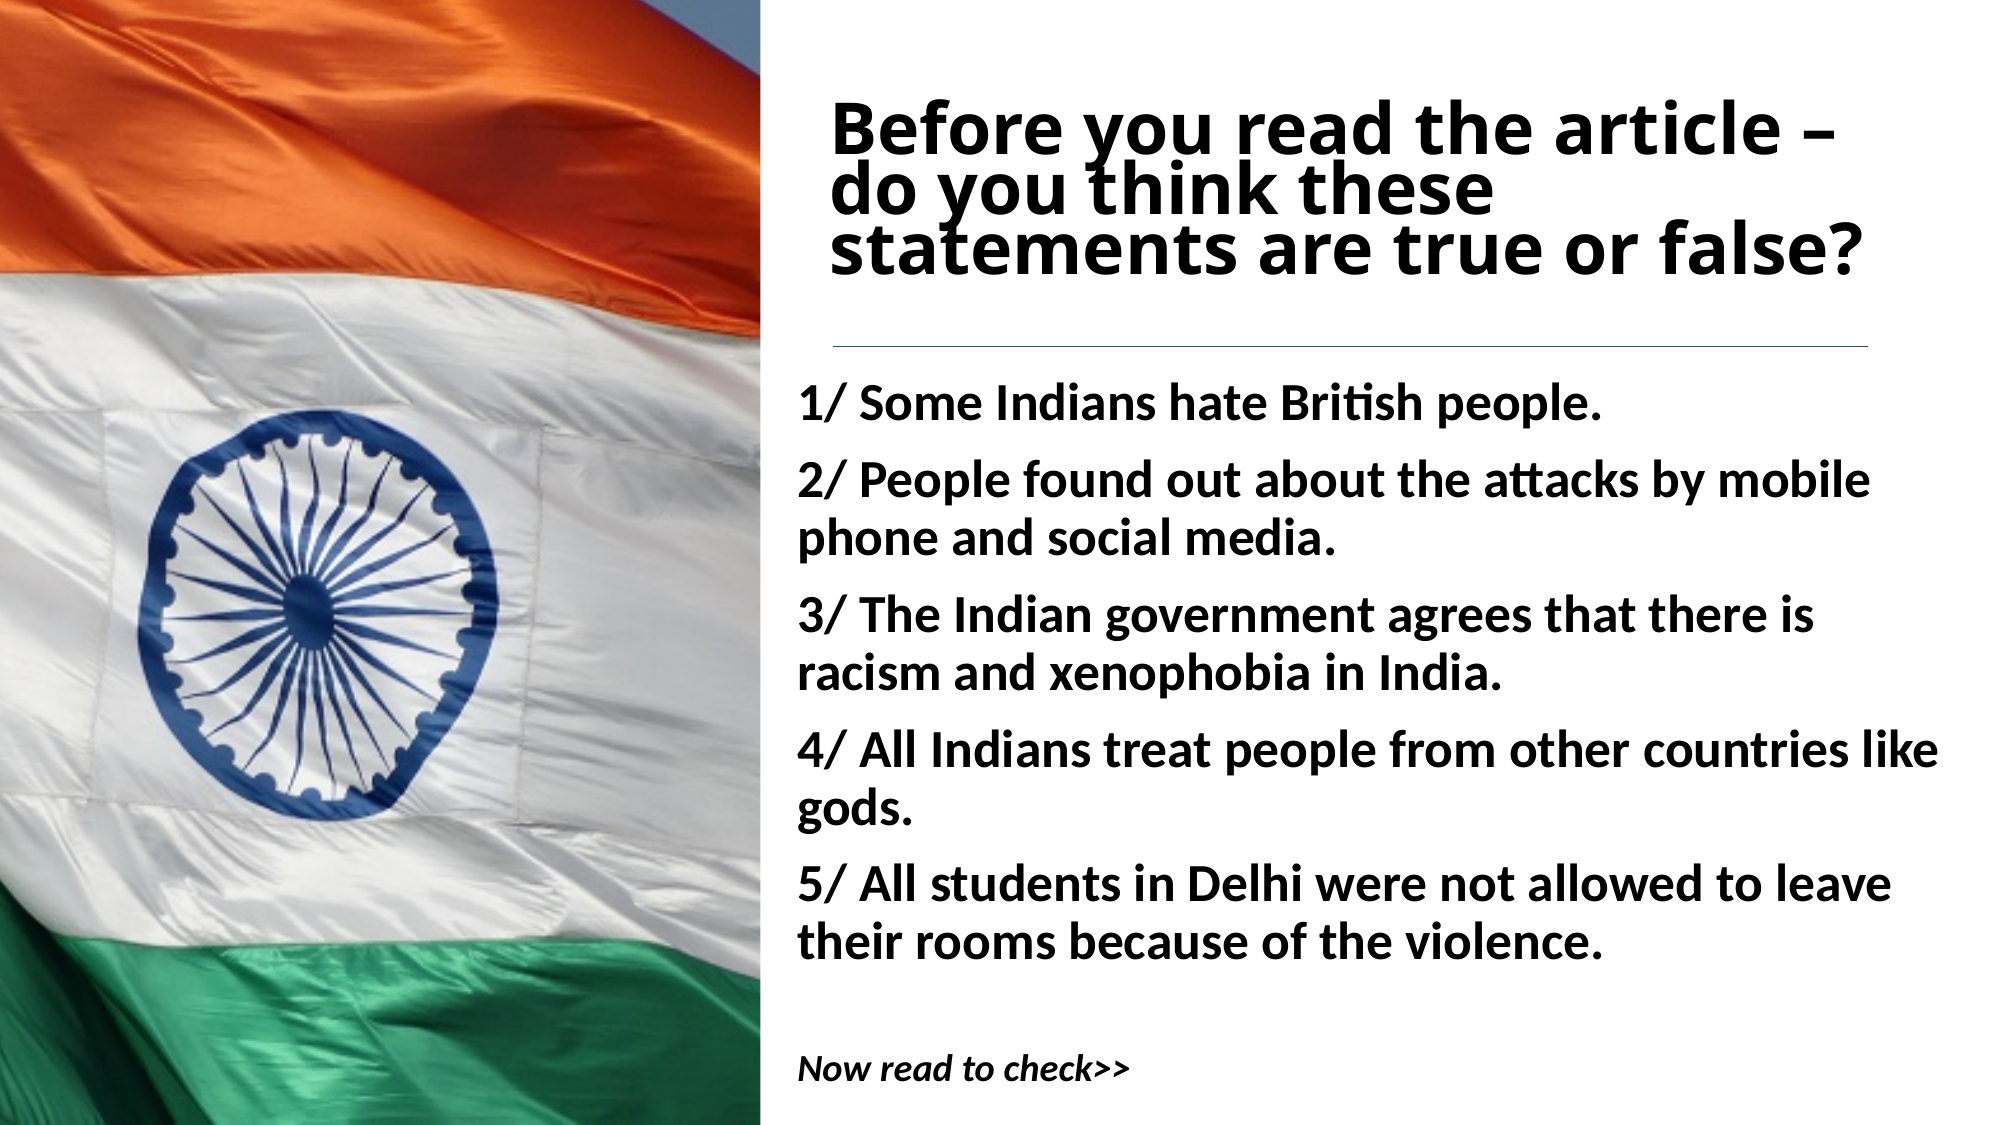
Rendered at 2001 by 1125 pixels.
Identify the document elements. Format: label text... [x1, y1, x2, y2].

title Before you read the article – do you think these statements are true or false? [814, 50, 1895, 294]
picture [0, 0, 761, 1125]
list 1/ Some Indians hate British people. 2/ People found out about the attacks by mobile phone and social media. 3/ The Indian government agrees that there is racism and xenophobia in India. 4/ All Indians treat people from other countries like gods. 5/ All students in Delhi were not allowed to leave their rooms because of the violence. Now read to check>> [782, 366, 1983, 1101]
